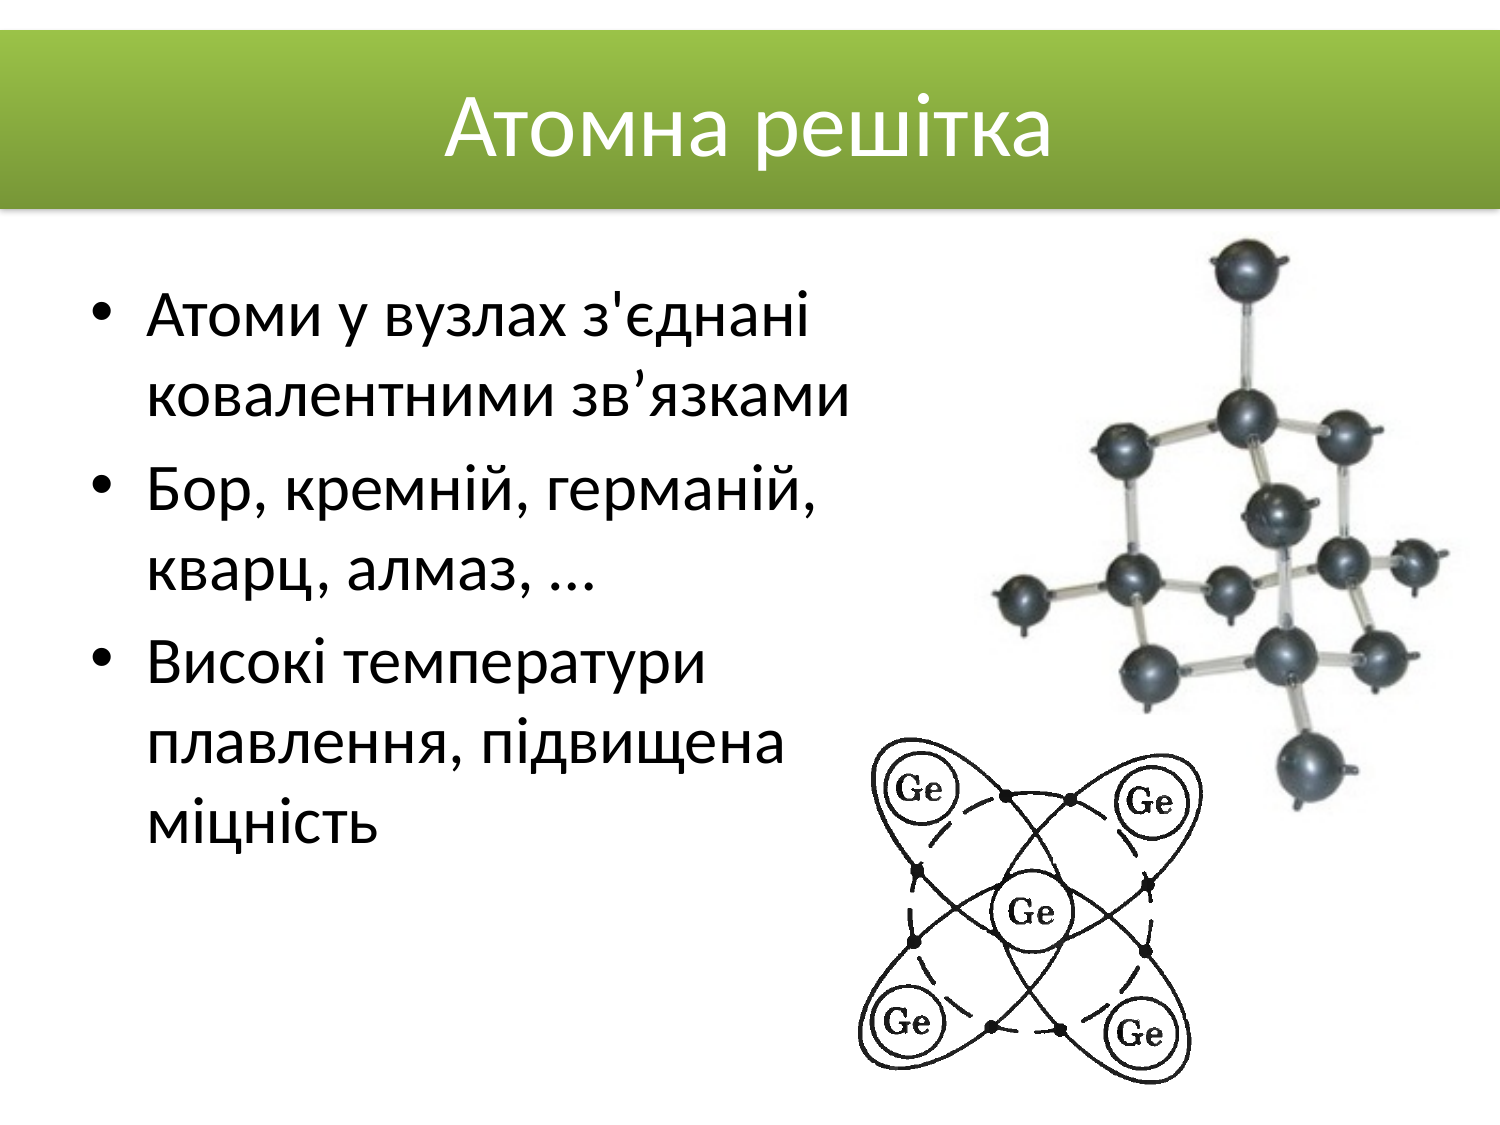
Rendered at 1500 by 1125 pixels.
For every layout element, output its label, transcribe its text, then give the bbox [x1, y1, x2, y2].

list Атоми у вузлах з'єднані ковалентними зв’язками Бор, кремній, германій, кварц, алмаз, … Високі температури плавлення, підвищена міцність [75, 262, 969, 1005]
title Атомна решітка [0, 30, 1500, 209]
picture [820, 231, 1471, 1098]
